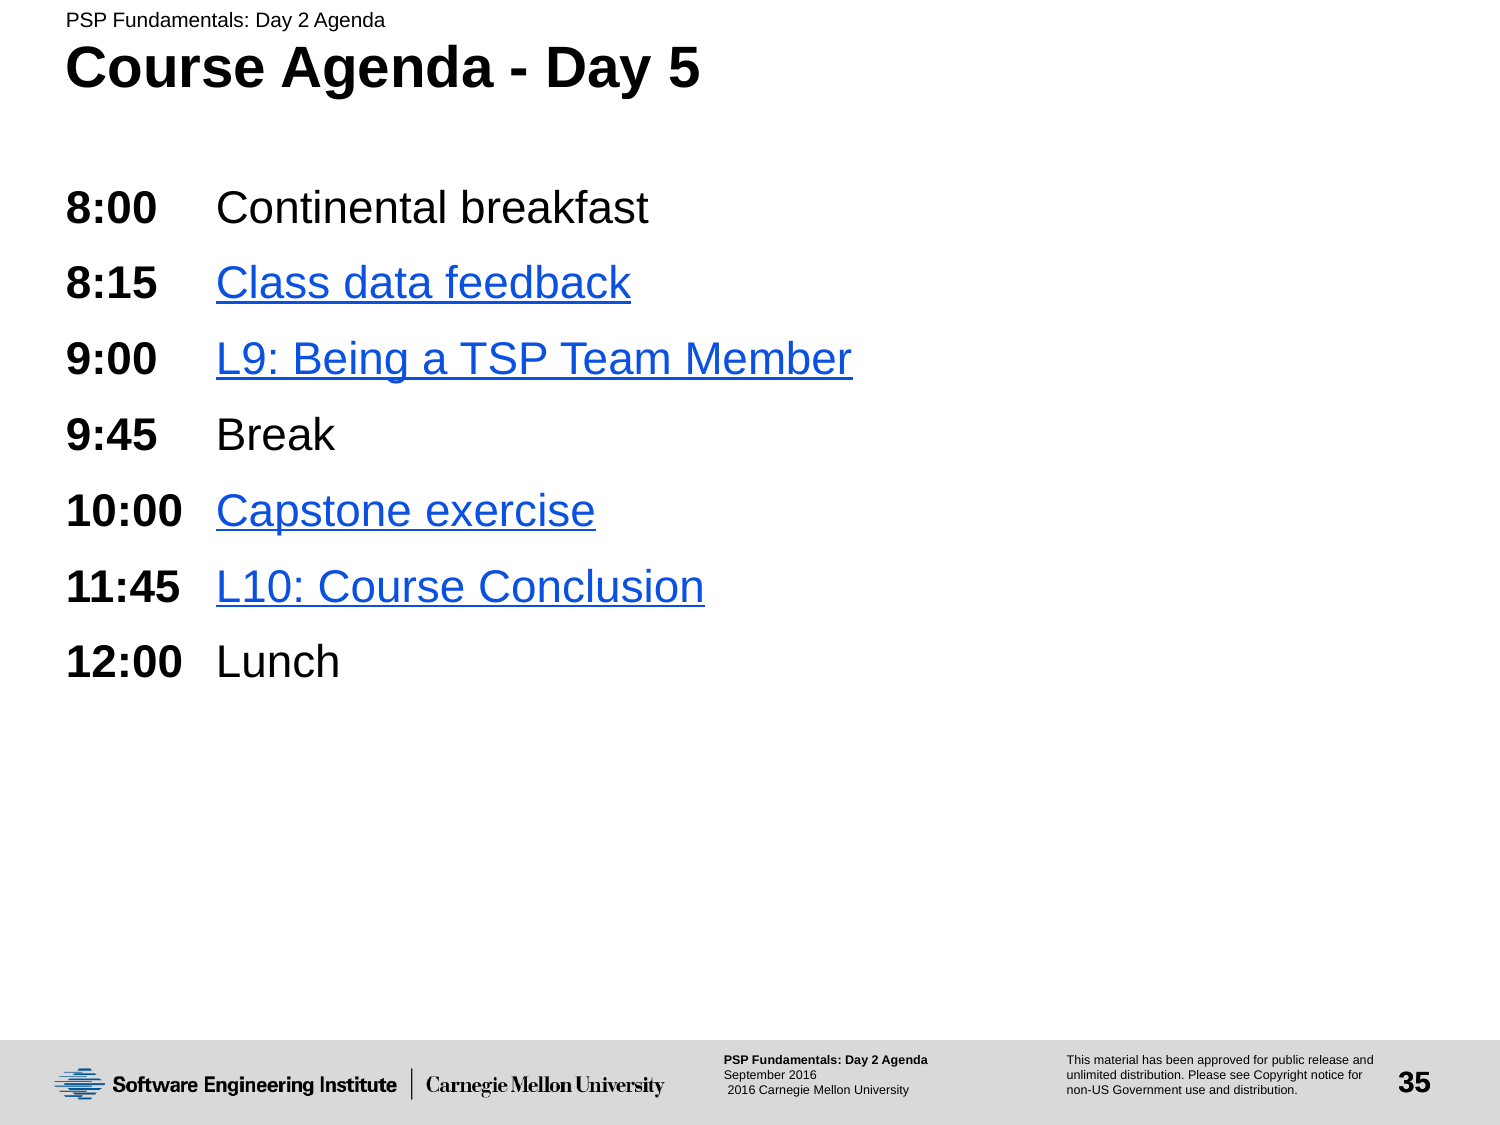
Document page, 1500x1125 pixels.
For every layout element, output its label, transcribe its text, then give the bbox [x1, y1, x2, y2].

title Course Agenda - Day 5 [65, 37, 1430, 148]
picture [46, 1061, 673, 1104]
list 8:00 Continental breakfast 8:15 Class data feedback 9:00 L9: Being a TSP Team Member 9:45 Break 10:00 Capstone exercise 11:45 L10: Course Conclusion 12:00 Lunch [65, 177, 1431, 1000]
